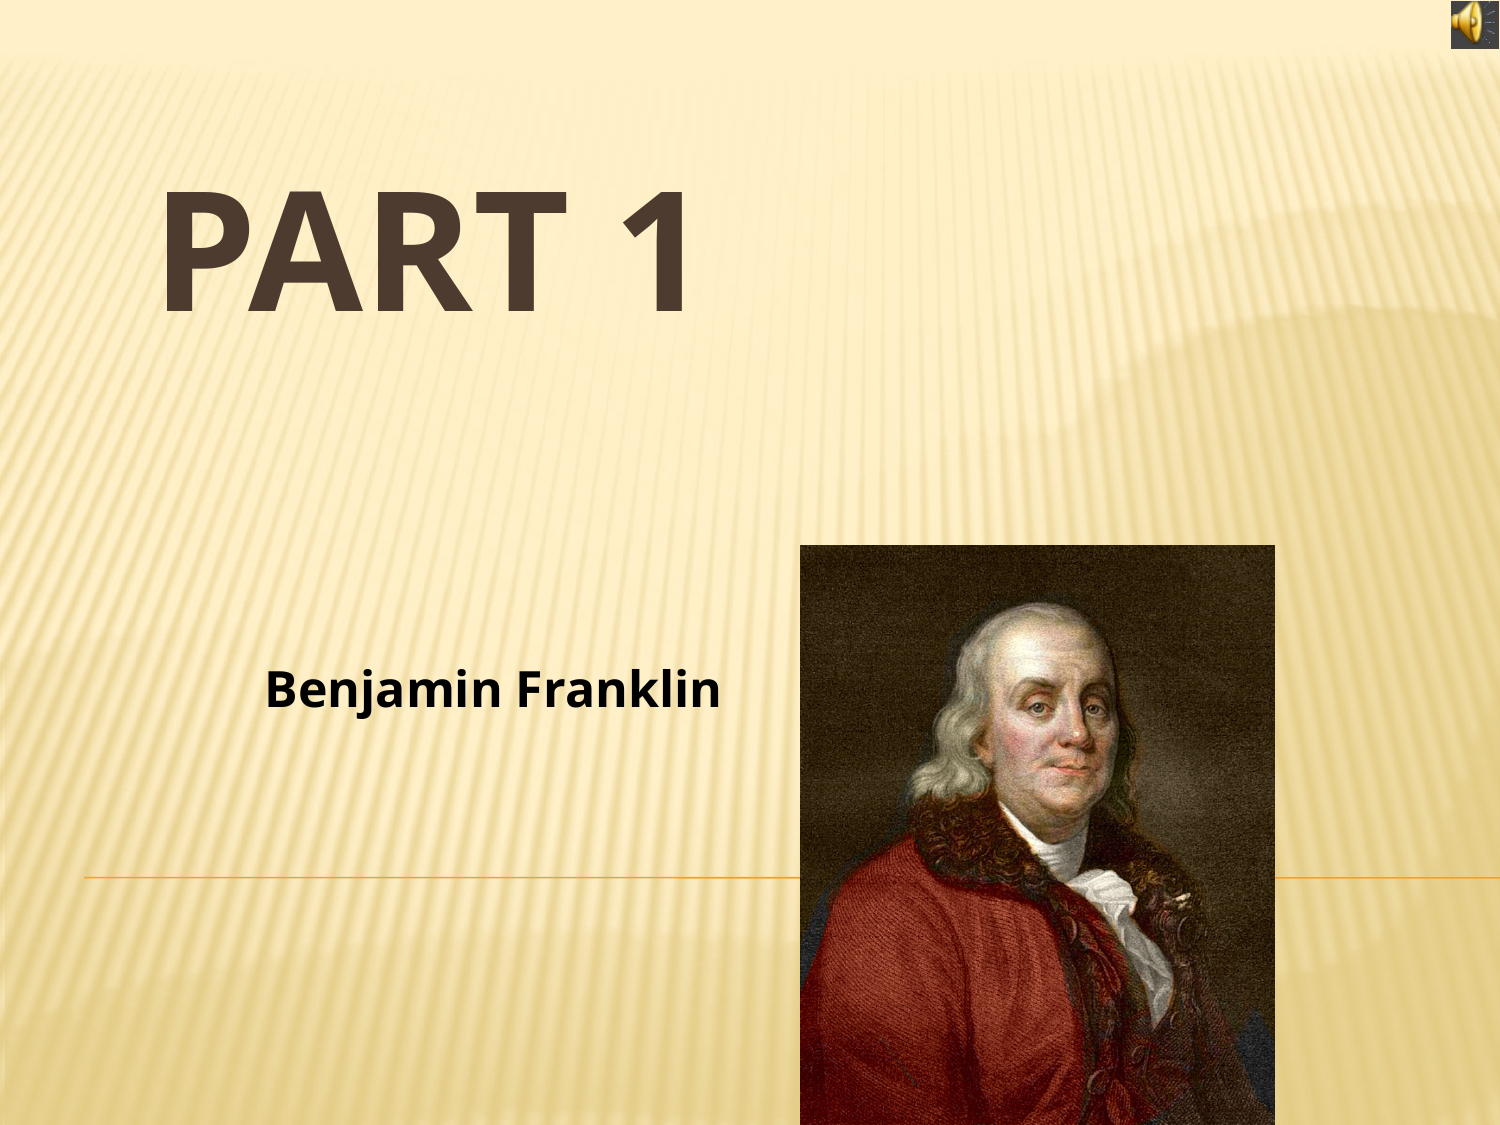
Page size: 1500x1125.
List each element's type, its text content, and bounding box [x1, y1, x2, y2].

subtitle Benjamin Franklin [249, 437, 1300, 725]
picture [799, 545, 1276, 1125]
title PART 1 [137, 137, 1413, 379]
picture [1449, 0, 1500, 51]
